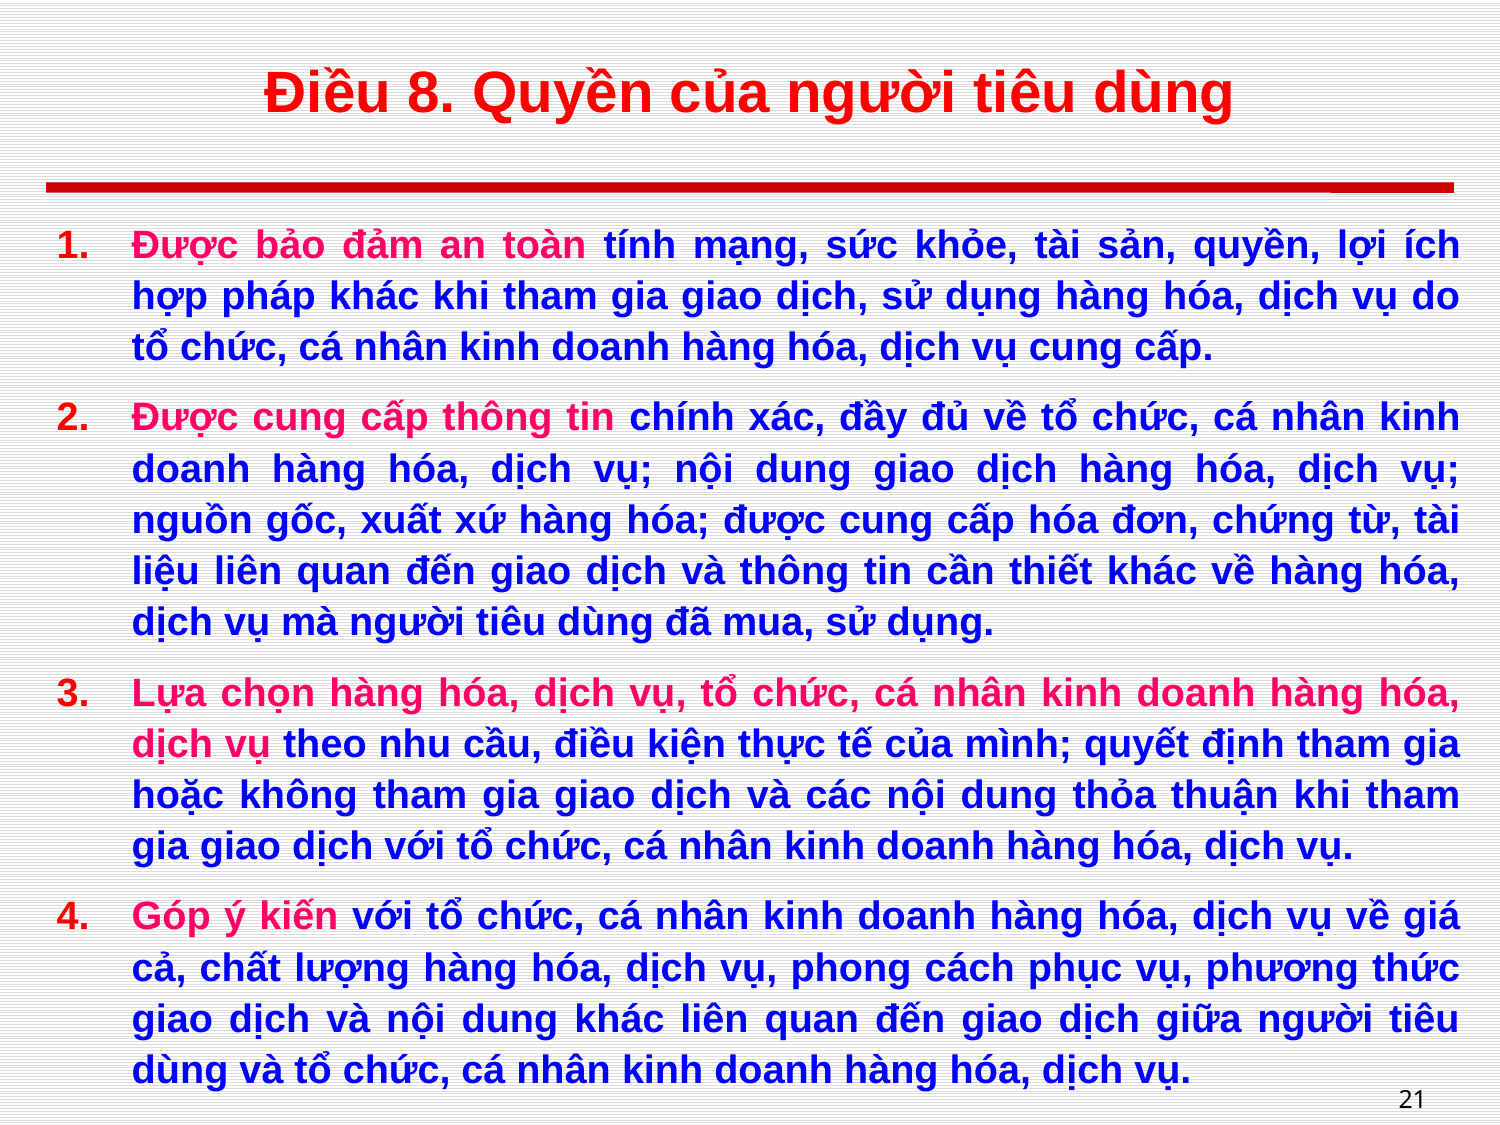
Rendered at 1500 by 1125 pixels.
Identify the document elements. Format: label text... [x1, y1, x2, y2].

text_box Được bảo đảm an toàn tính mạng, sức khỏe, tài sản, quyền, lợi ích hợp pháp khác khi tham gia giao dịch, sử dụng hàng hóa, dịch vụ do tổ chức, cá nhân kinh doanh hàng hóa, dịch vụ cung cấp. Được cung cấp thông tin chính xác, đầy đủ về tổ chức, cá nhân kinh doanh hàng hóa, dịch vụ; nội dung giao dịch hàng hóa, dịch vụ; nguồn gốc, xuất xứ hàng hóa; được cung cấp hóa đơn, chứng từ, tài liệu liên quan đến giao dịch và thông tin cần thiết khác về hàng hóa, dịch vụ mà người tiêu dùng đã mua, sử dụng. Lựa chọn hàng hóa, dịch vụ, tổ chức, cá nhân kinh doanh hàng hóa, dịch vụ theo nhu cầu, điều kiện thực tế của mình; quyết định tham gia hoặc không tham gia giao dịch và các nội dung thỏa thuận khi tham gia giao dịch với tổ chức, cá nhân kinh doanh hàng hóa, dịch vụ. Góp ý kiến với tổ chức, cá nhân kinh doanh hàng hóa, dịch vụ về giá cả, chất lượng hàng hóa, dịch vụ, phong cách phục vụ, phương thức giao dịch và nội dung khác liên quan đến giao dịch giữa người tiêu dùng và tổ chức, cá nhân kinh doanh hàng hóa, dịch vụ. [23, 199, 1477, 1088]
title Điều 8. Quyền của người tiêu dùng [38, 24, 1463, 150]
